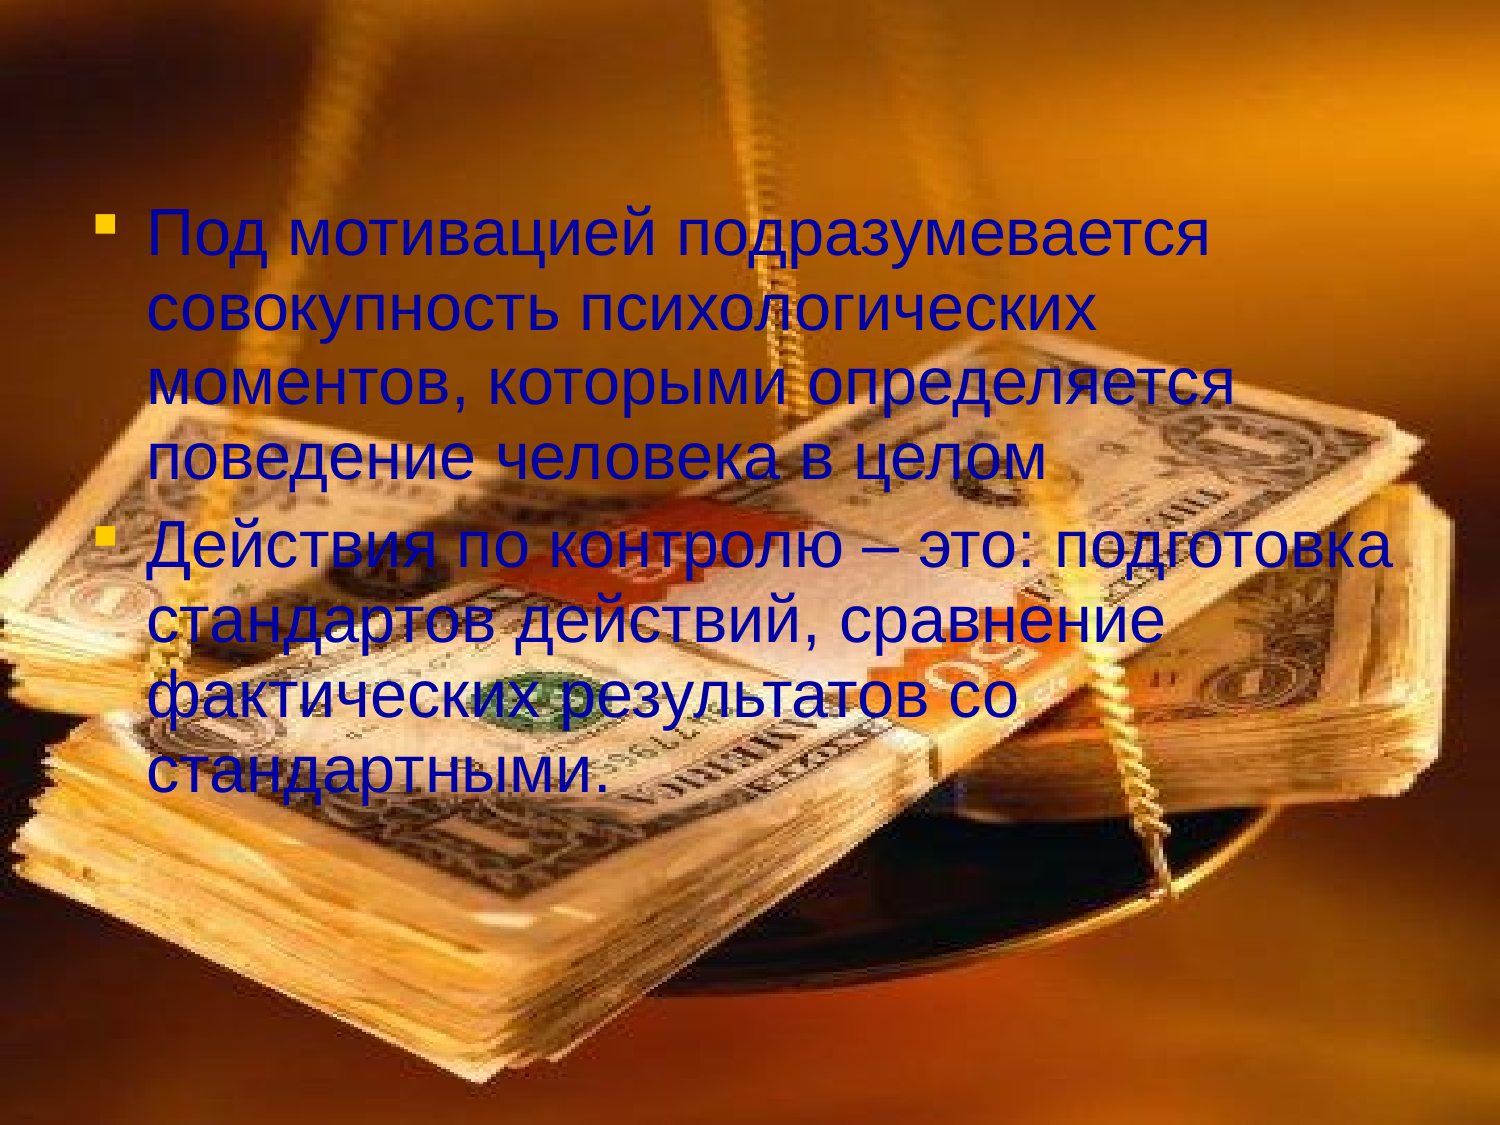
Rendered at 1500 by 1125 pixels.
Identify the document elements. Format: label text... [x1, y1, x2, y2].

list Под мотивацией подразумевается совокупность психологических моментов, которыми определяется поведение человека в целом Действия по контролю – это: подготовка стандартов действий, сравнение фактических результатов со стандартными. [74, 187, 1426, 1006]
picture [0, 0, 1500, 1125]
